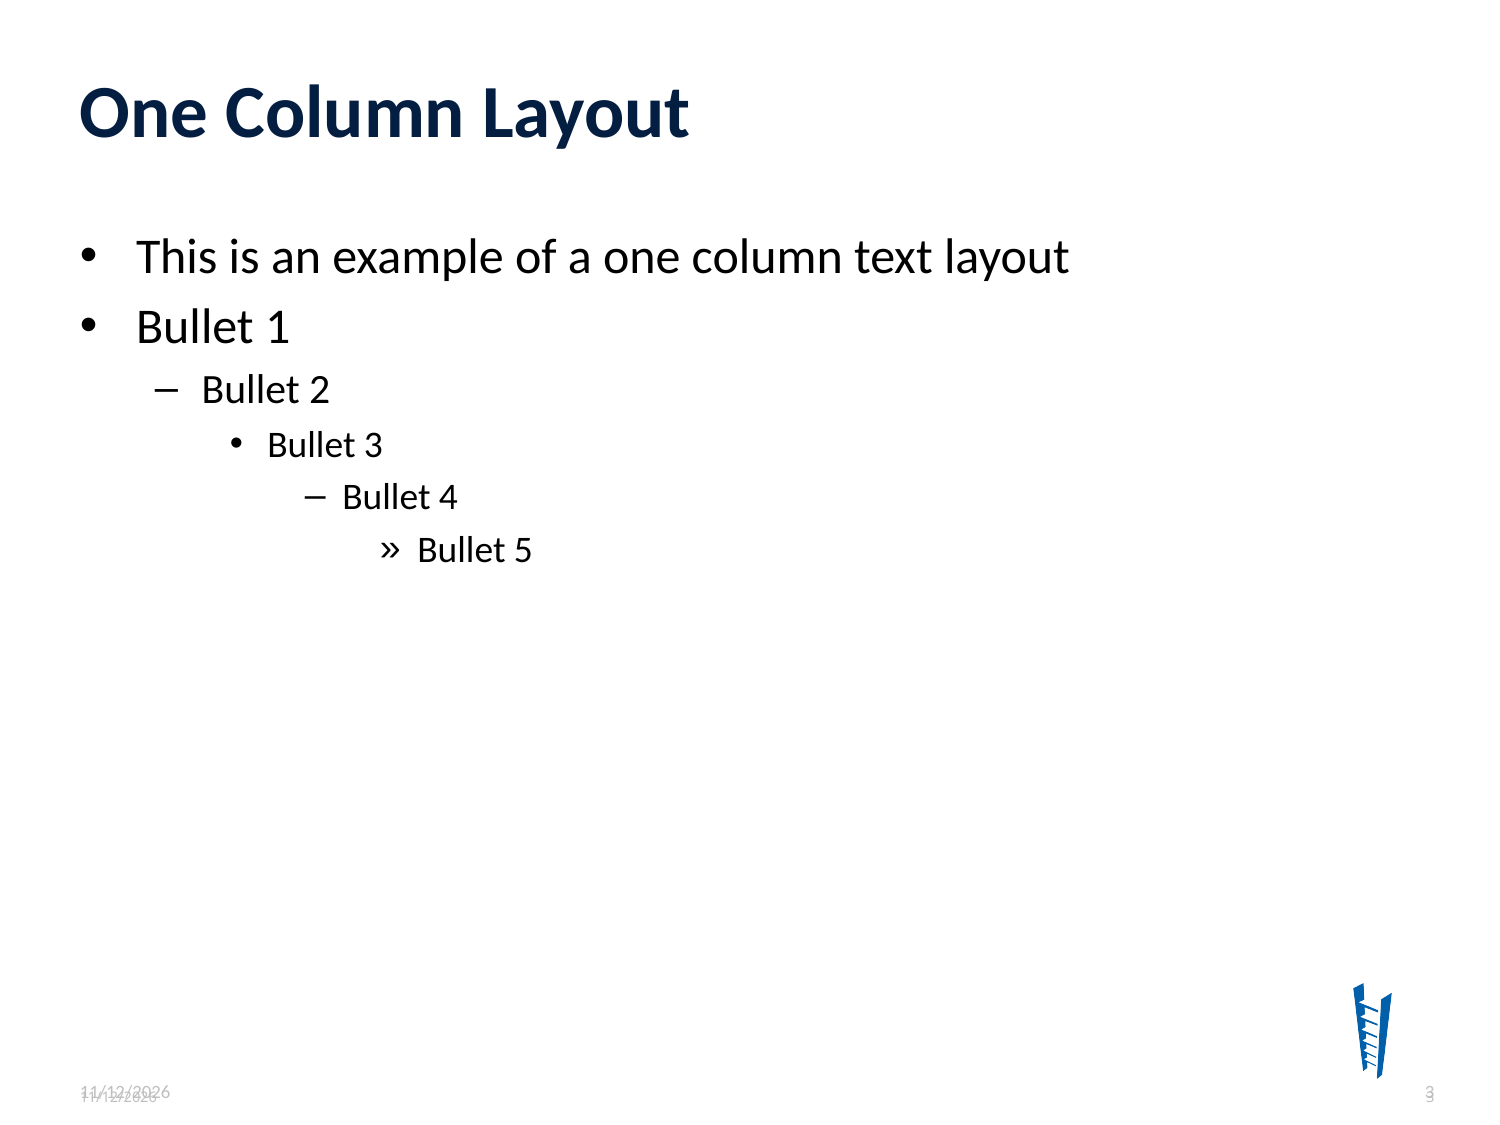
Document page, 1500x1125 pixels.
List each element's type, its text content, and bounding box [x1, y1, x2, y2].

list This is an example of a one column text layout Bullet 1 Bullet 2 Bullet 3 Bullet 4 Bullet 5 [79, 216, 1435, 994]
picture [1353, 994, 1392, 1079]
title One Column Layout [79, 44, 1435, 171]
text_box 12/30/24 [79, 1084, 298, 1111]
text_box 3 [1216, 1084, 1435, 1111]
